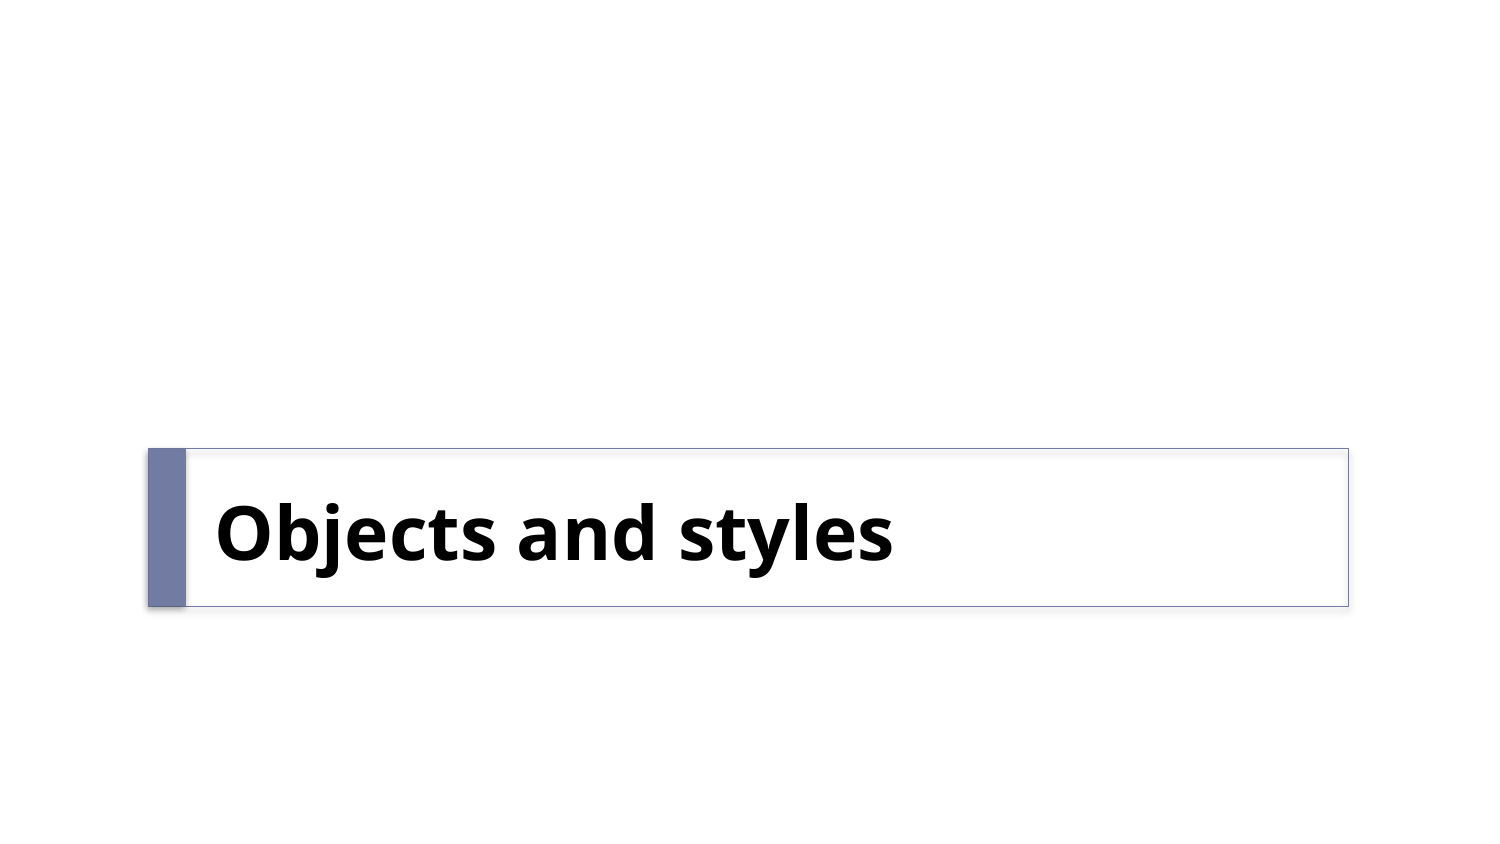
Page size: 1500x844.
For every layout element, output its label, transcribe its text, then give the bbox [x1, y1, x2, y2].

title Objects and styles [200, 478, 1320, 600]
